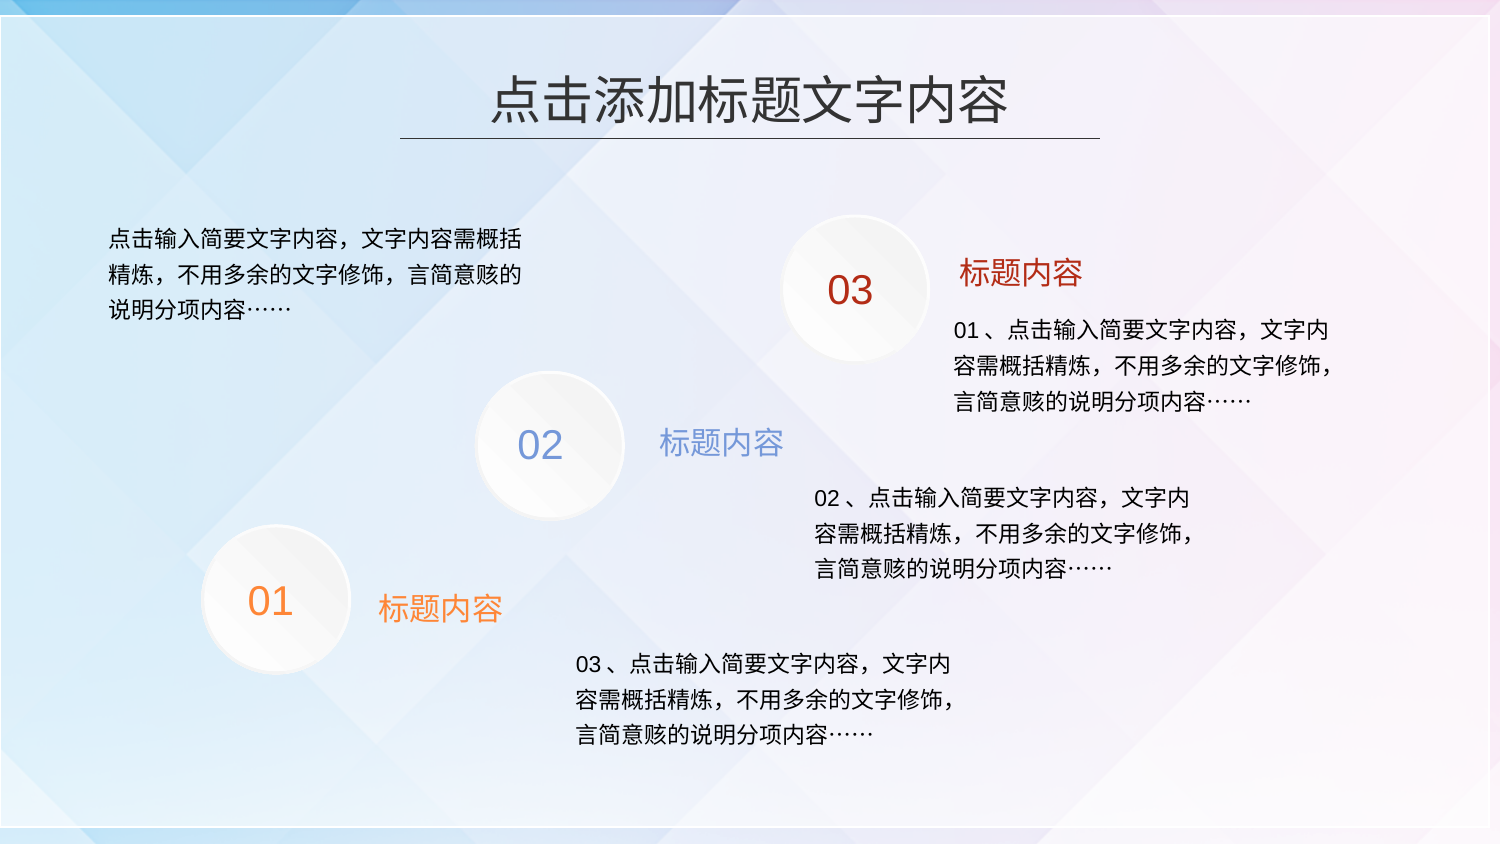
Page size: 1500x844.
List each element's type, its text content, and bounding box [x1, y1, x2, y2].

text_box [474, 370, 625, 521]
text_box 03、点击输入简要文字内容，文字内容需概括精炼，不用多余的文字修饰，言简意赅的说明分项内容…… [561, 633, 975, 756]
text_box 点击添加标题文字内容 [472, 60, 1028, 138]
text_box 标题内容 [944, 252, 1100, 298]
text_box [201, 524, 352, 675]
text_box 01、点击输入简要文字内容，文字内容需概括精炼，不用多余的文字修饰，言简意赅的说明分项内容…… [939, 300, 1353, 422]
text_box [780, 214, 931, 365]
text_box 点击输入简要文字内容，文字内容需概括精炼，不用多余的文字修饰，言简意赅的说明分项内容…… [93, 209, 550, 331]
text_box 标题内容 [644, 421, 800, 468]
picture [0, 0, 1500, 844]
text_box 标题内容 [363, 587, 519, 634]
text_box 02、点击输入简要文字内容，文字内容需概括精炼，不用多余的文字修饰，言简意赅的说明分项内容…… [799, 468, 1213, 590]
